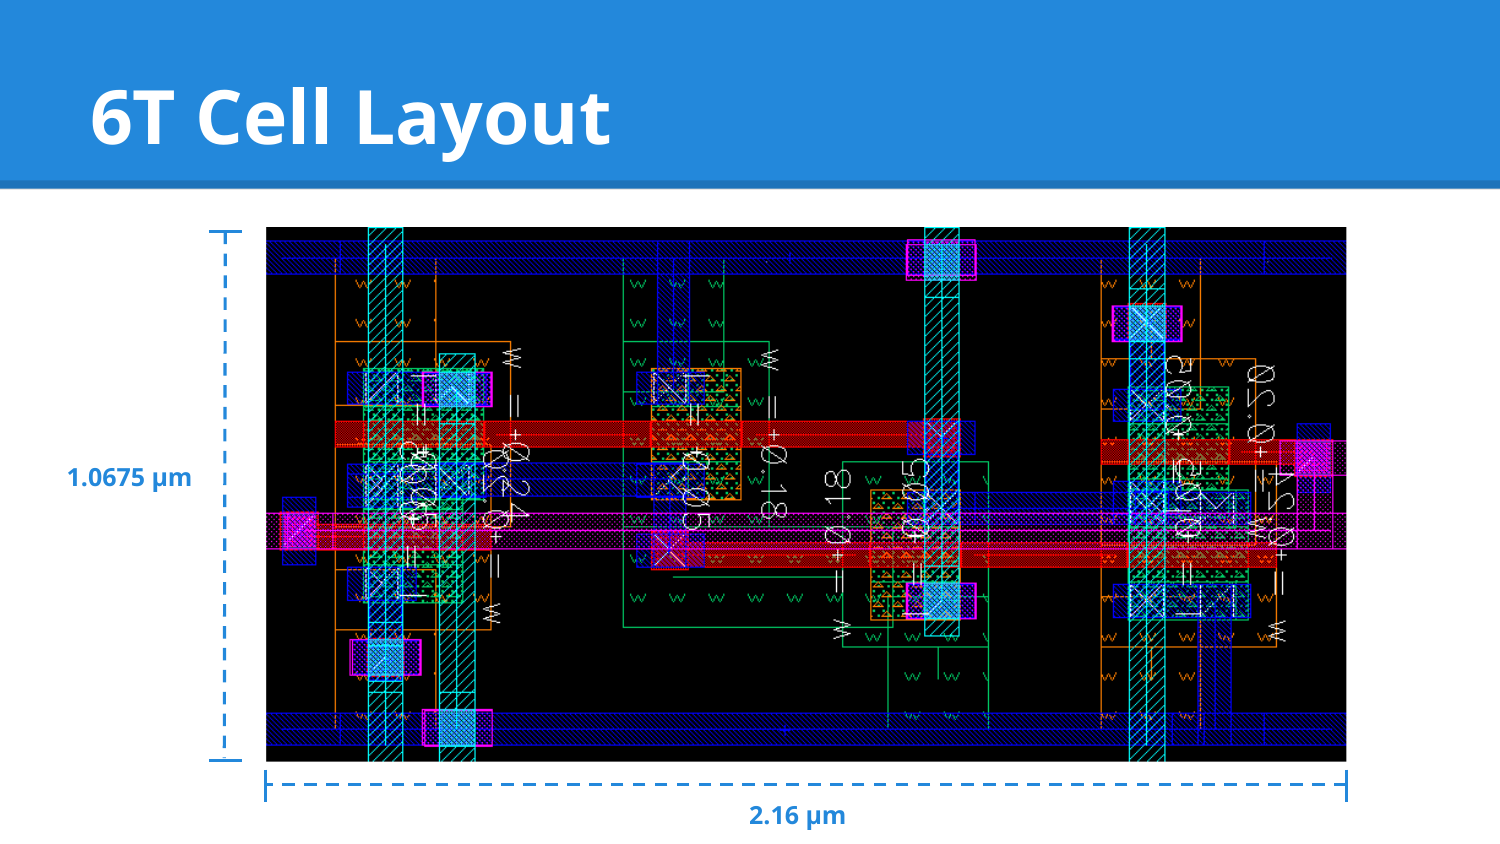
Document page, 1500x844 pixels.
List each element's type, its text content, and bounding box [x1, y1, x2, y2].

text_box 1.0675 μm [51, 446, 218, 513]
title 6T Cell Layout [75, 33, 1425, 175]
text_box 2.16 μm [734, 793, 885, 824]
text_box [265, 227, 1347, 763]
